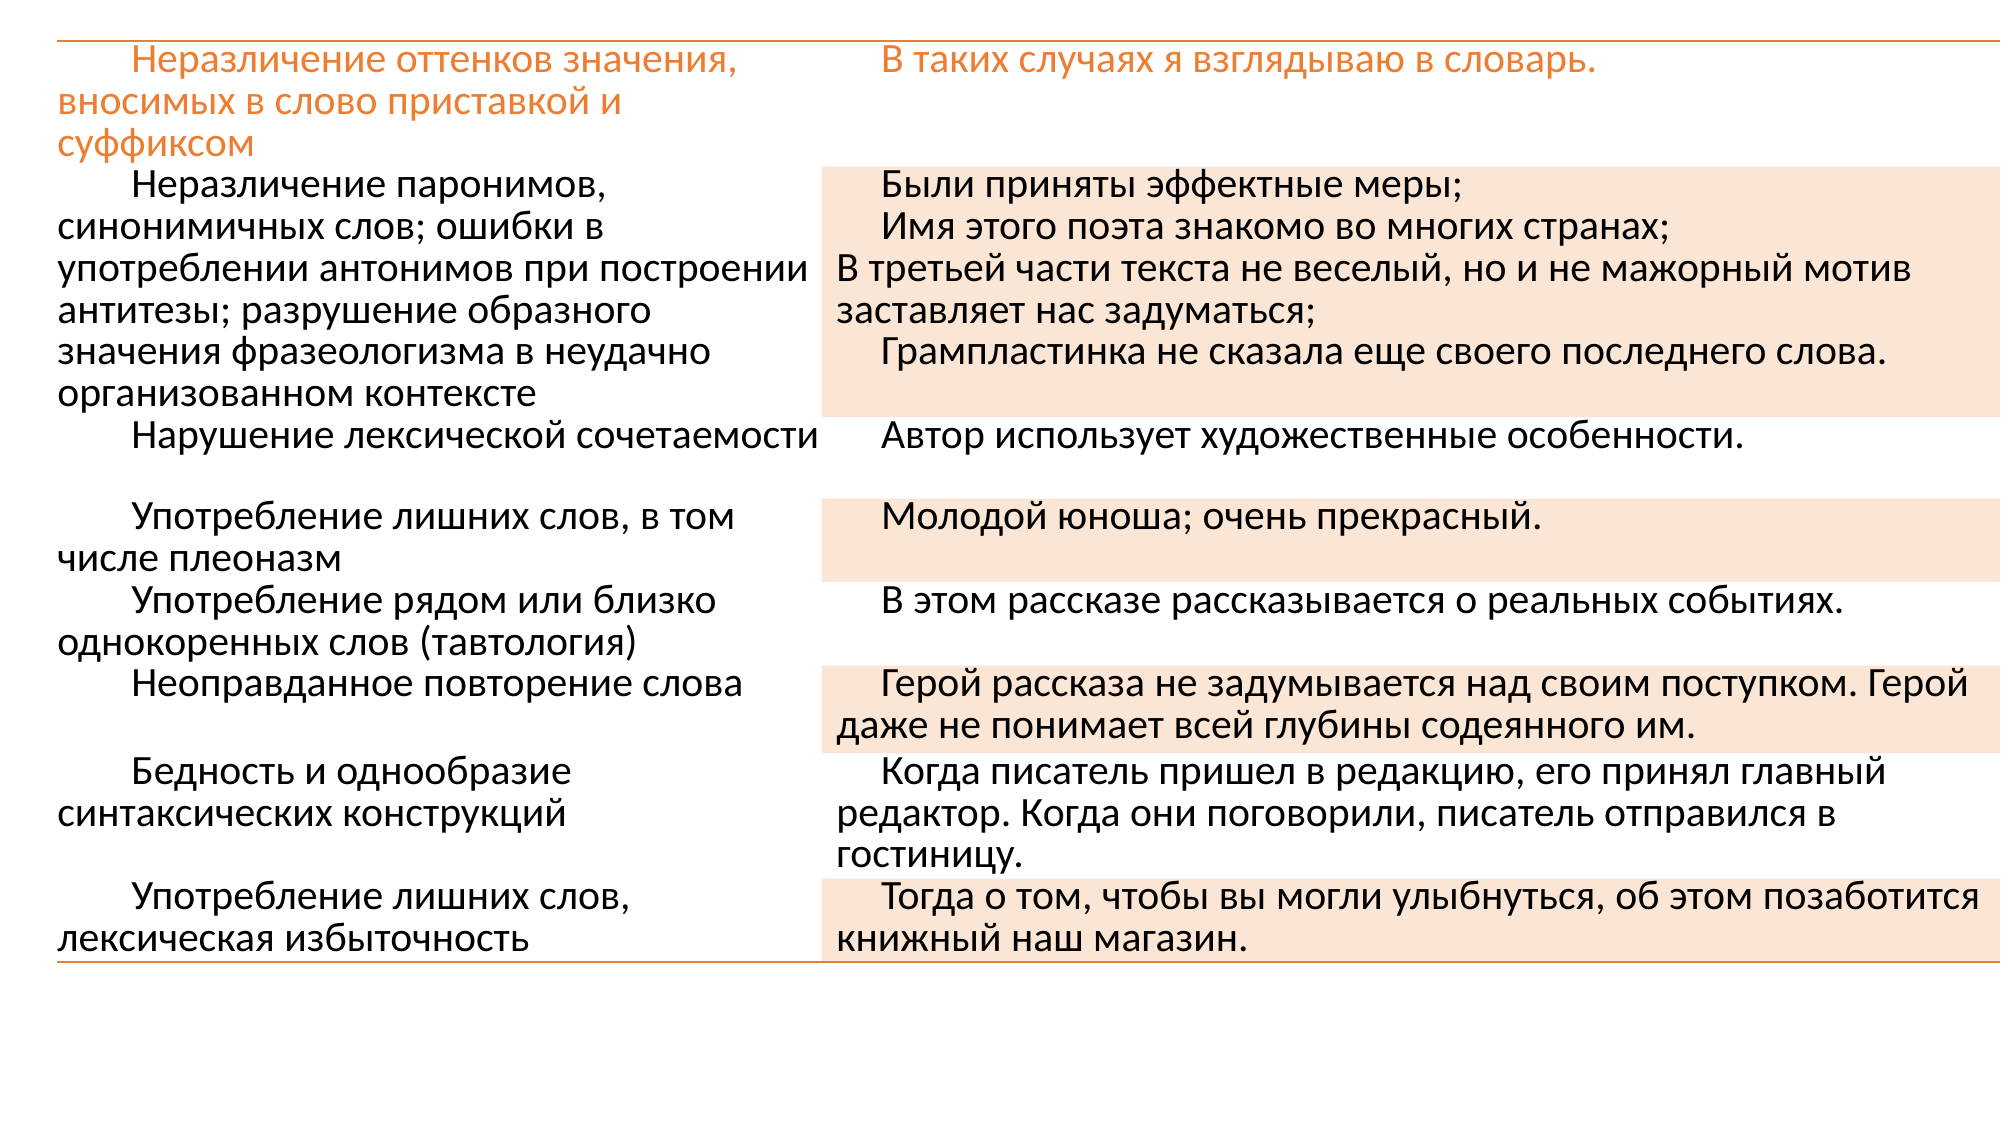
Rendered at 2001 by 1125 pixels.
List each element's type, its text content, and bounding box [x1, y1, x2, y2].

table_cell Употребление рядом или близко однокоренных слов (тавтология) [57, 582, 822, 666]
table_header В таких случаях я взглядываю в словарь. [822, 42, 2000, 167]
table_cell Были приняты эффектные меры; Имя этого поэта знакомо во многих странах; В третьей части текста не веселый, но и не мажорный мотив заставляет нас задуматься; Грампластинка не сказала еще своего последнего слова. [822, 167, 2000, 417]
table_cell Когда писатель пришел в редакцию, его принял главный редактор. Когда они поговорили, писатель отправился в гостиницу. [822, 753, 2000, 879]
table_cell Бедность и однообразие синтаксических конструкций [57, 753, 822, 879]
table_cell Неоправданное повторение слова [57, 666, 822, 753]
table_cell Нарушение лексической сочетаемости [57, 417, 822, 499]
table_cell Автор использует художественные особенности. [822, 417, 2000, 499]
table_cell В этом рассказе рассказывается о реальных событиях. [822, 582, 2000, 666]
table_cell Неразличение паронимов, синонимичных слов; ошибки в употреблении антонимов при построении антитезы; разрушение образного значения фразеологизма в неудачно организованном контексте [57, 167, 822, 417]
table_cell Тогда о том, чтобы вы могли улыбнуться, об этом позаботится книжный наш магазин. [822, 879, 2000, 961]
table_cell Герой рассказа не задумывается над своим поступком. Герой даже не понимает всей глубины содеянного им. [822, 666, 2000, 753]
table_cell Употребление лишних слов, в том числе плеоназм [57, 499, 822, 582]
table_cell Молодой юноша; очень прекрасный. [822, 499, 2000, 582]
table_cell Употребление лишних слов, лексическая избыточность [57, 879, 822, 961]
table_header Неразличение оттенков значения, вносимых в слово приставкой и суффиксом [57, 42, 822, 167]
